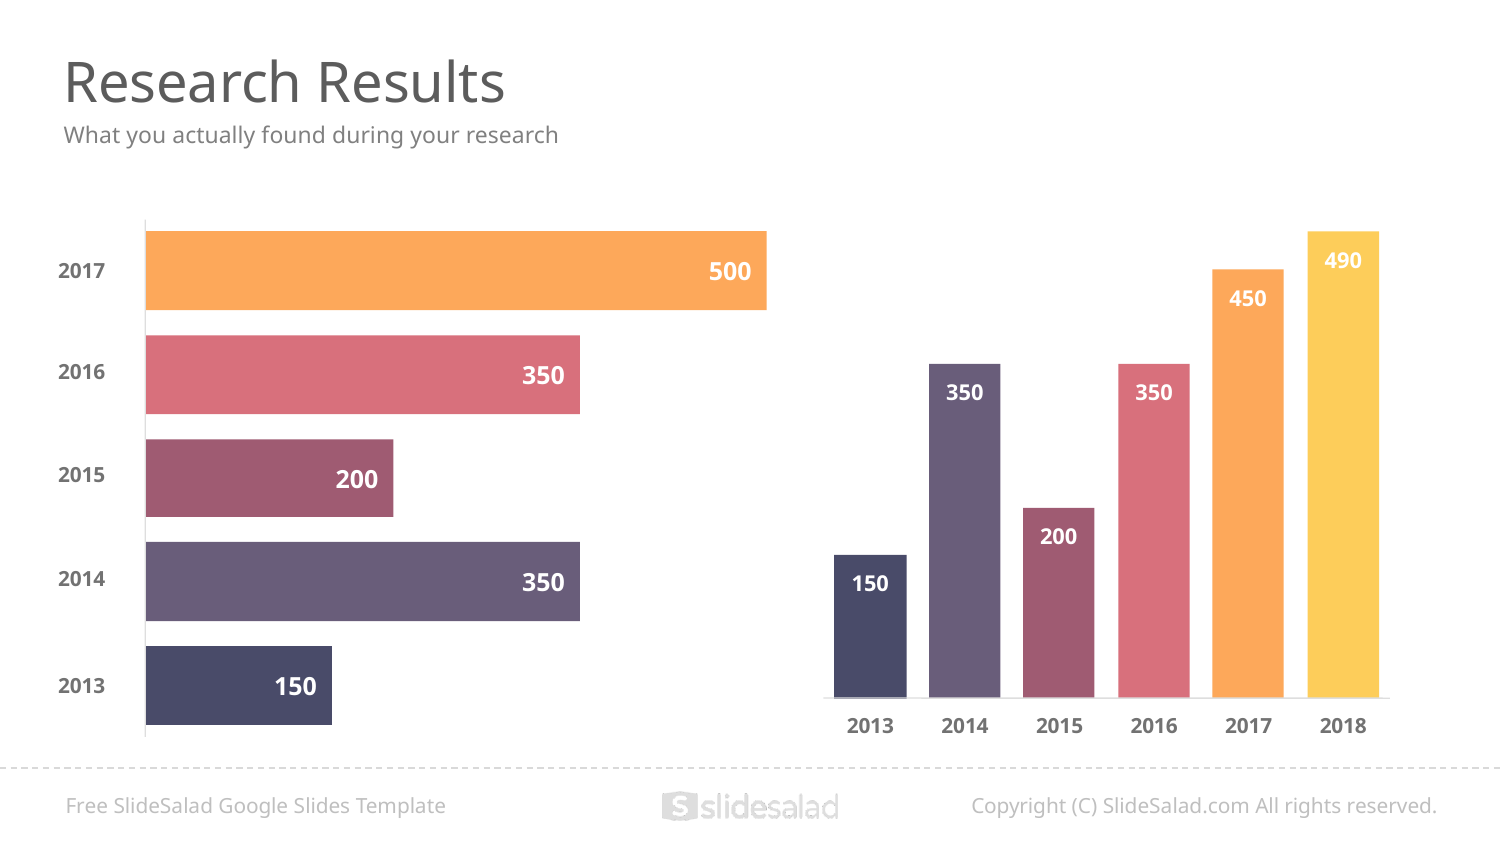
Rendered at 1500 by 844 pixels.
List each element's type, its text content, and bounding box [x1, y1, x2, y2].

picture [662, 791, 838, 823]
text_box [40, 219, 767, 738]
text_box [823, 230, 1391, 738]
title Research Results [63, 46, 1437, 114]
list What you actually found during your research [63, 119, 1437, 149]
